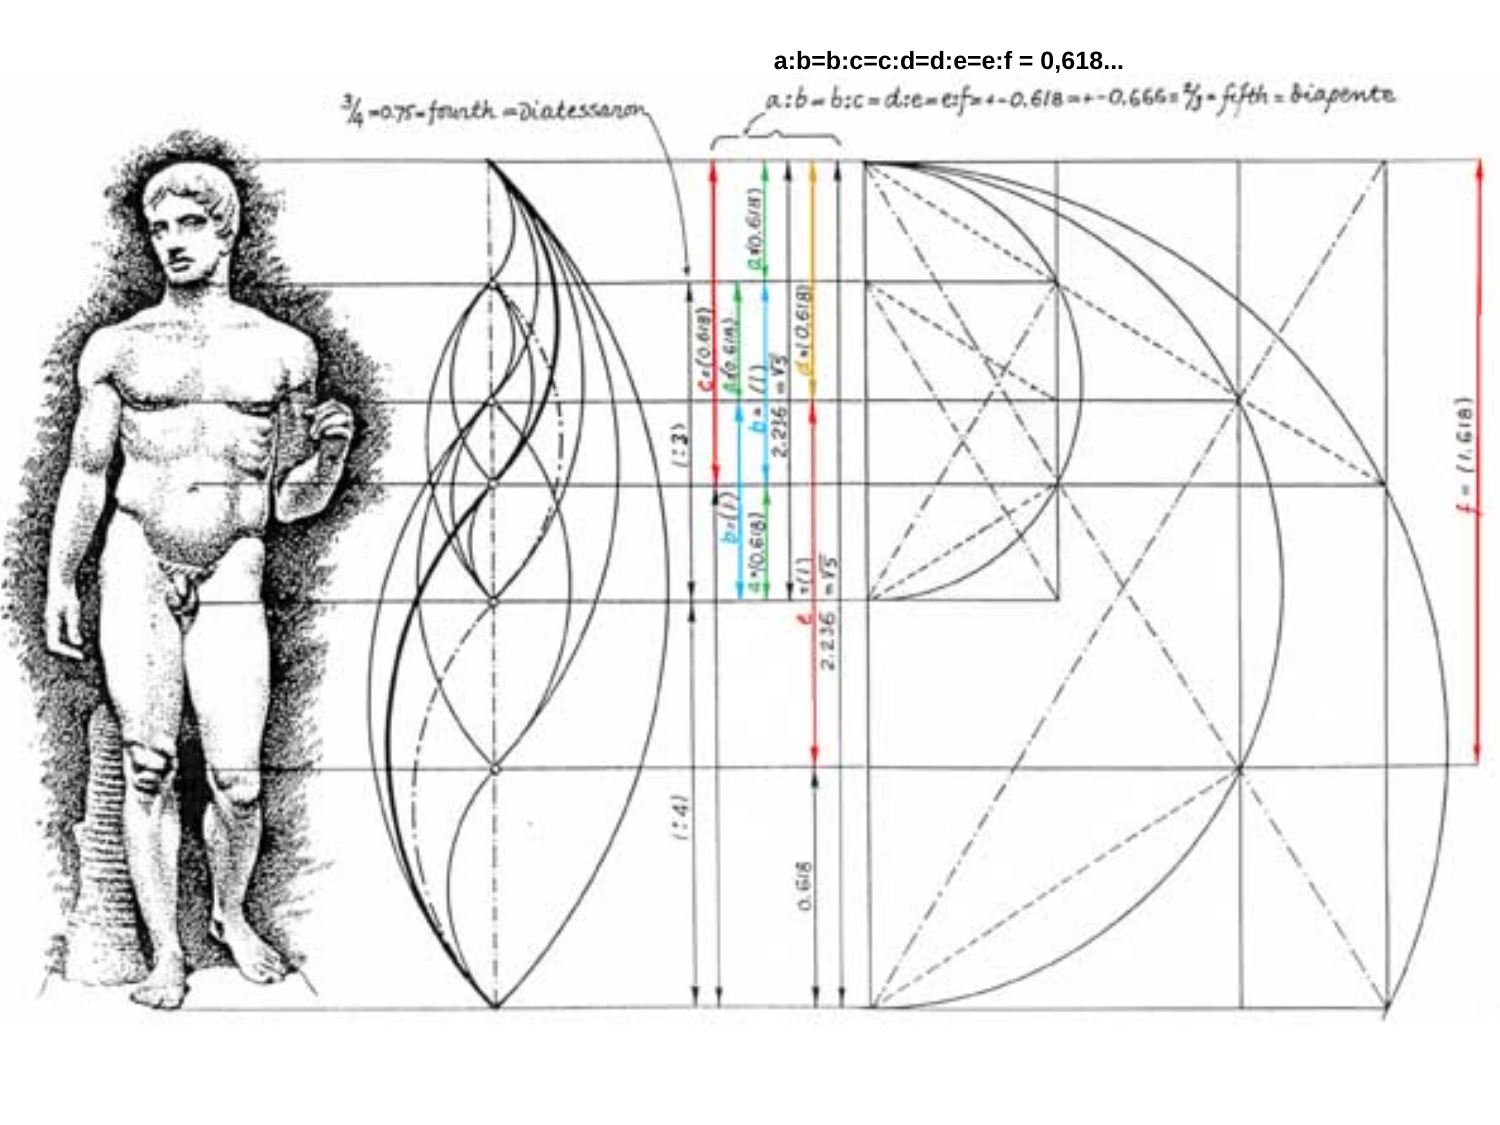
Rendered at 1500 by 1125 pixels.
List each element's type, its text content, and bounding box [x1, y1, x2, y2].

picture [0, 73, 1500, 1026]
text_box a:b=b:c=c:d=d:e=e:f = 0,618... [759, 37, 1140, 72]
